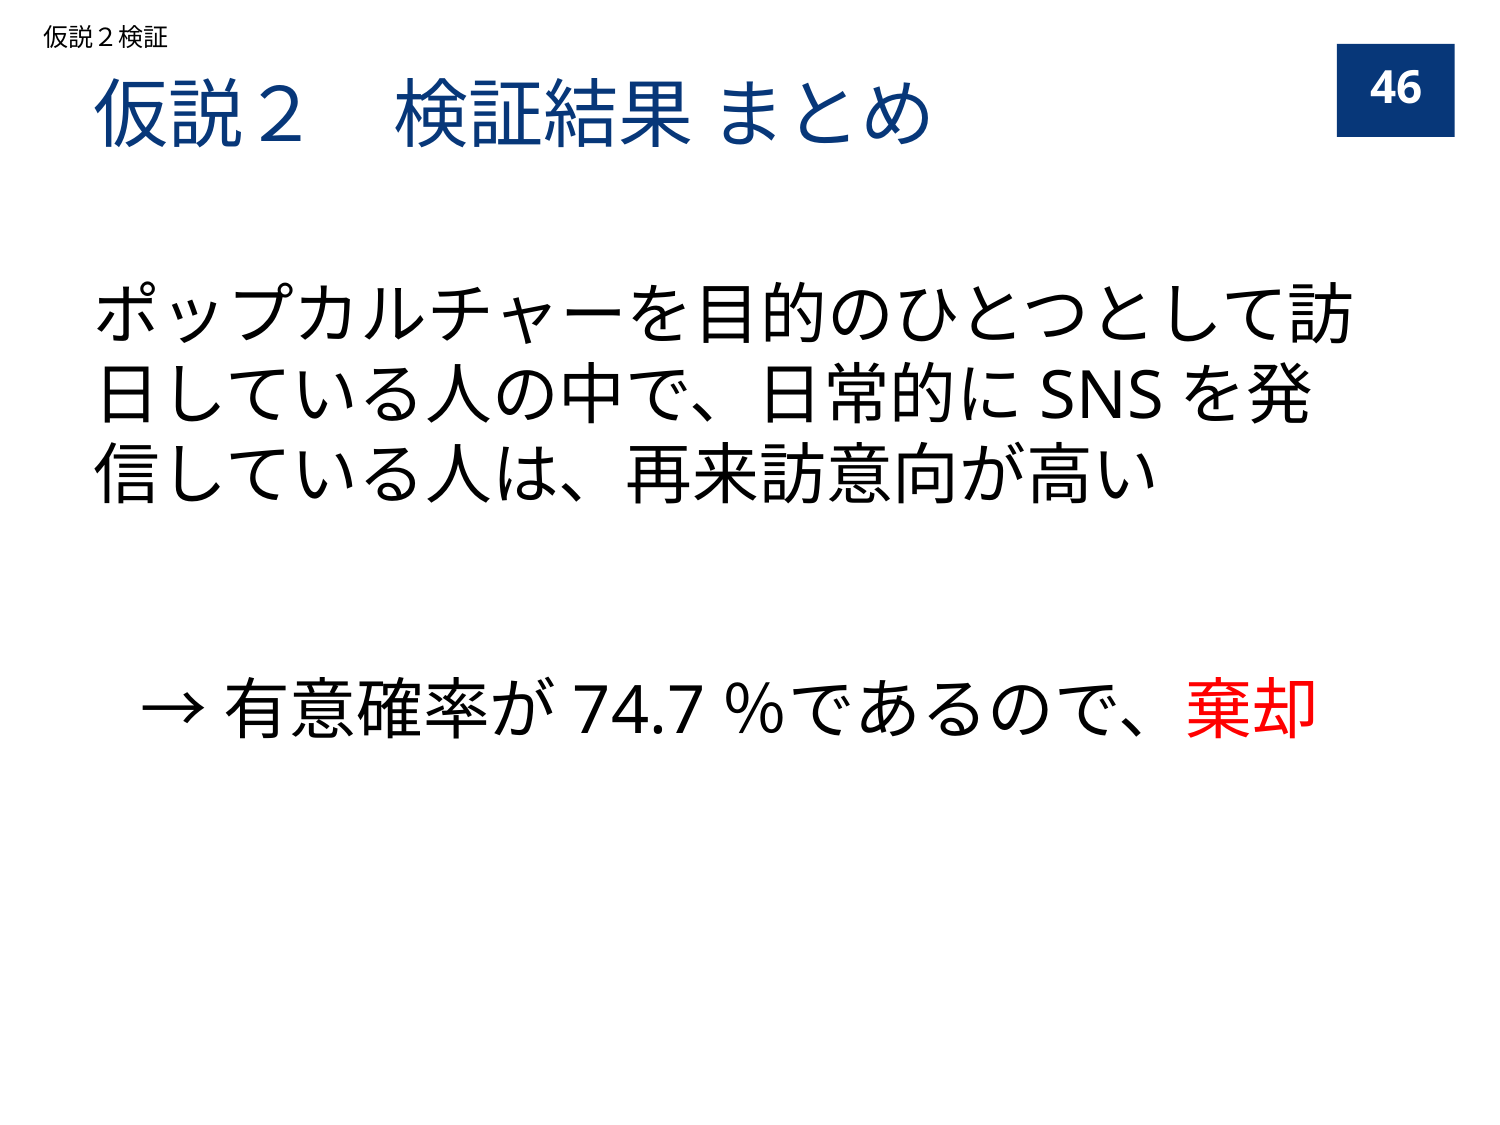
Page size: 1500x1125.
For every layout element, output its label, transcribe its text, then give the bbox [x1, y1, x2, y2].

text_box 仮説２検証 [28, 13, 311, 59]
text_box ポップカルチャーを目的のひとつとして訪日している人の中で、日常的にSNSを発信している人は、再来訪意向が高い →有意確率が74.7％であるので、棄却 [79, 264, 1381, 907]
text_box 仮説２ 検証結果 まとめ [79, 59, 1147, 247]
slide_number 46 [1354, 59, 1438, 120]
